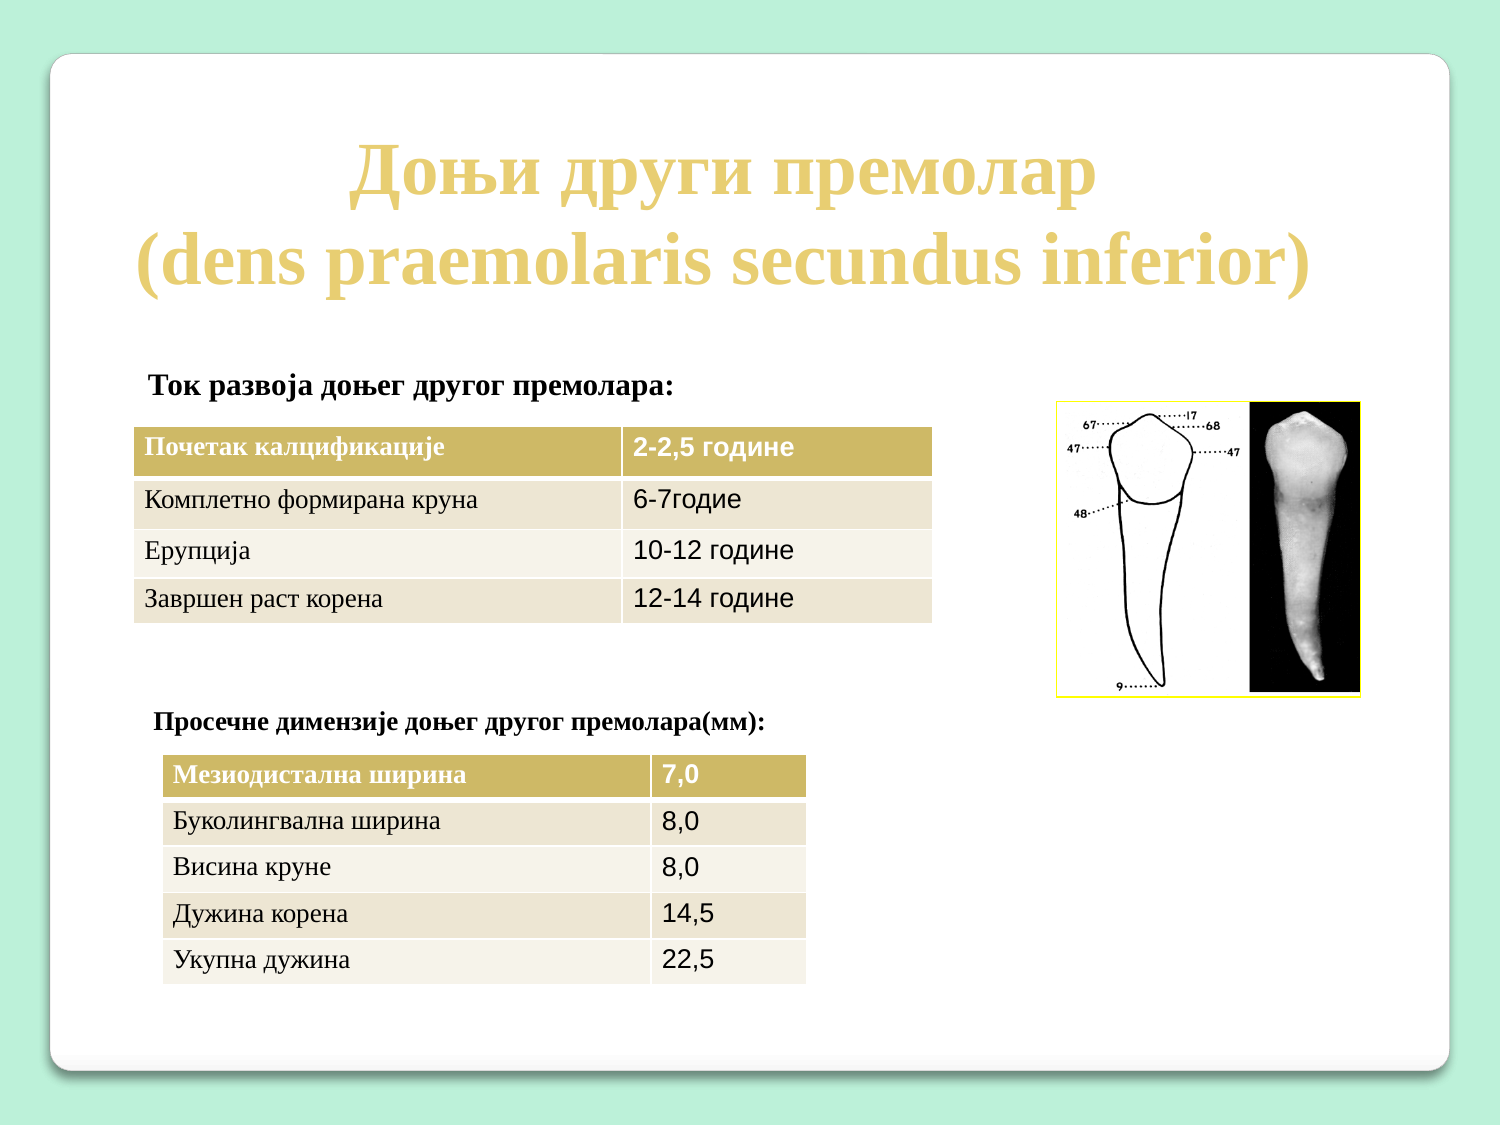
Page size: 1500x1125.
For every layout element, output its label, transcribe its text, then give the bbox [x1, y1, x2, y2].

title Доњи други премолар (dens praemolaris secundus inferior) [53, 113, 1396, 286]
table_cell Завршен раст корена [134, 579, 621, 623]
table_cell Комплетно формирана круна [134, 481, 621, 529]
table_cell Ерупција [134, 530, 621, 577]
text_box Просечне димензије доњег другог премолара(мм): [138, 696, 1029, 744]
table_cell 12-14 године [623, 579, 932, 623]
table_cell 8,0 [652, 803, 806, 845]
table_cell Висина круне [163, 847, 650, 892]
table_cell 6-7годие [623, 481, 932, 529]
table_cell 8,0 [652, 847, 806, 892]
picture [1056, 401, 1361, 697]
text_box Ток развоја доњег другог премолара: [133, 356, 934, 410]
table_cell Укупна дужина [163, 940, 650, 984]
table_cell Буколингвална ширина [163, 803, 650, 845]
table_cell Дужина корена [163, 893, 650, 938]
table_header 2-2,5 године [623, 427, 932, 476]
table_cell 14,5 [652, 893, 806, 938]
table_cell 22,5 [652, 940, 806, 984]
table_cell 10-12 године [623, 530, 932, 577]
table_header Мeзиодистална ширина [163, 755, 650, 797]
table_header 7,0 [652, 755, 806, 797]
table_header Почетак калцификације [134, 427, 621, 476]
